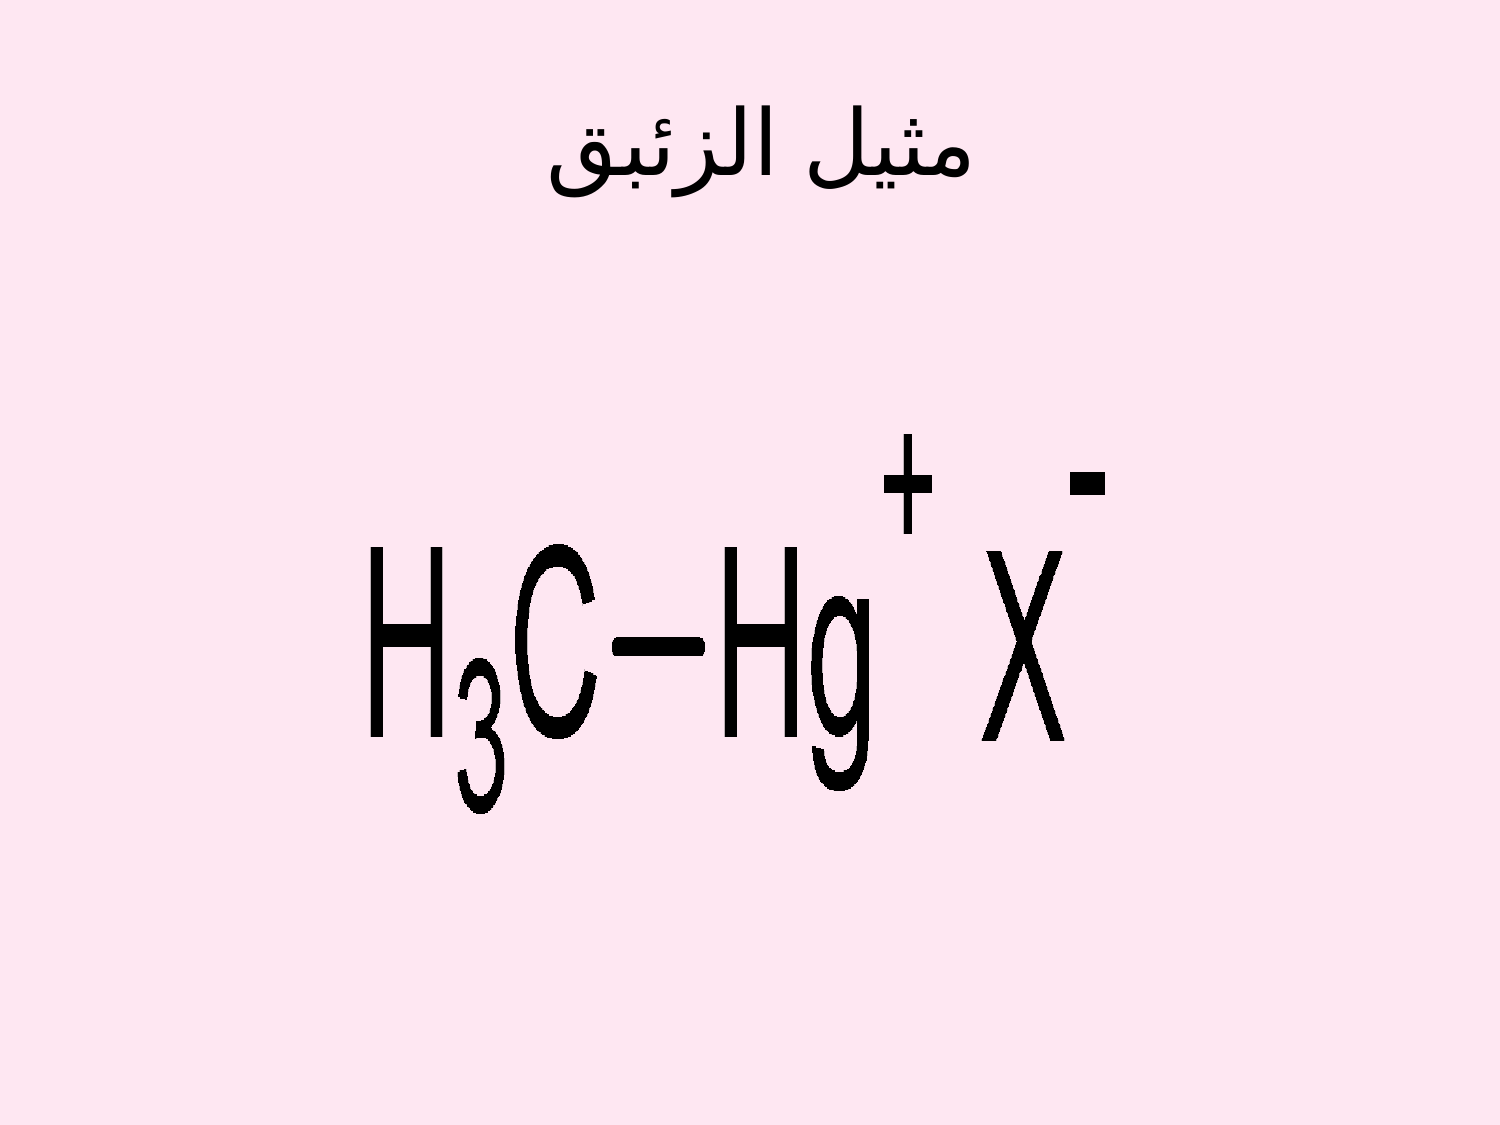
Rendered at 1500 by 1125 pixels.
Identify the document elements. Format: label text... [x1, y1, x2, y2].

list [359, 314, 1109, 859]
title مثيل الزئبق [75, 45, 1425, 233]
